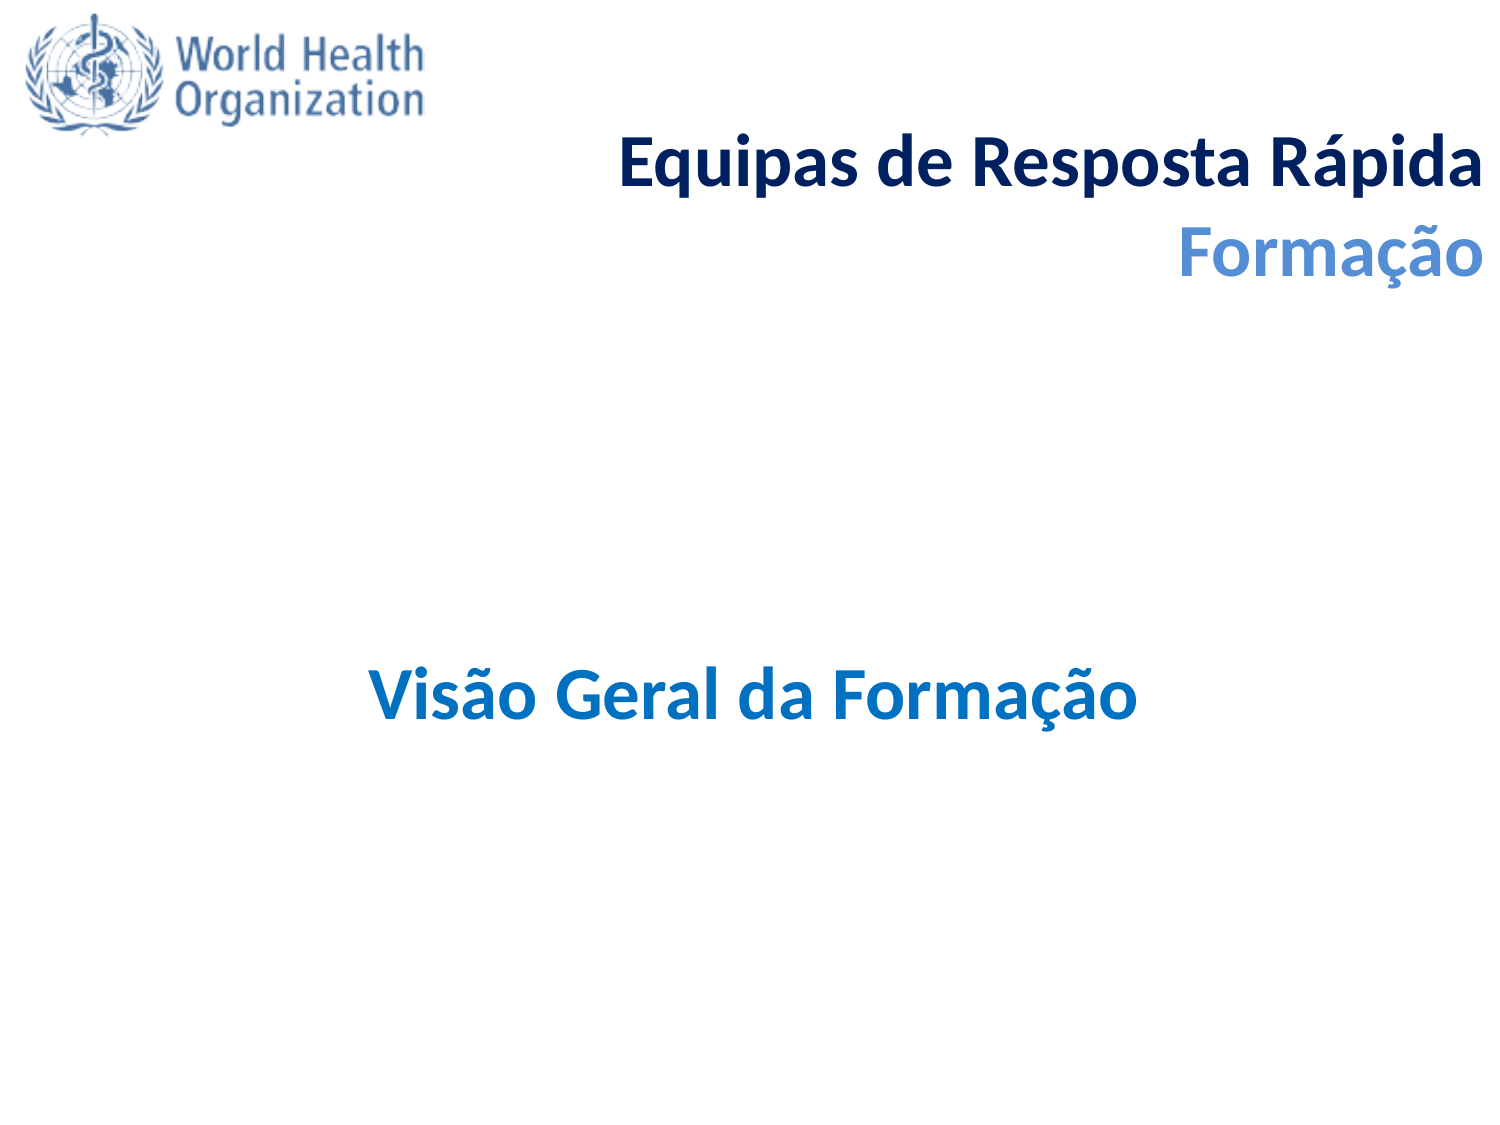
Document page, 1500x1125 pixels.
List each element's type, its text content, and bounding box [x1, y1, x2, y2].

title Equipas de Resposta Rápida Formação [85, 12, 1500, 300]
text_box Visão Geral da Formação [85, 637, 1423, 743]
picture [24, 12, 426, 138]
